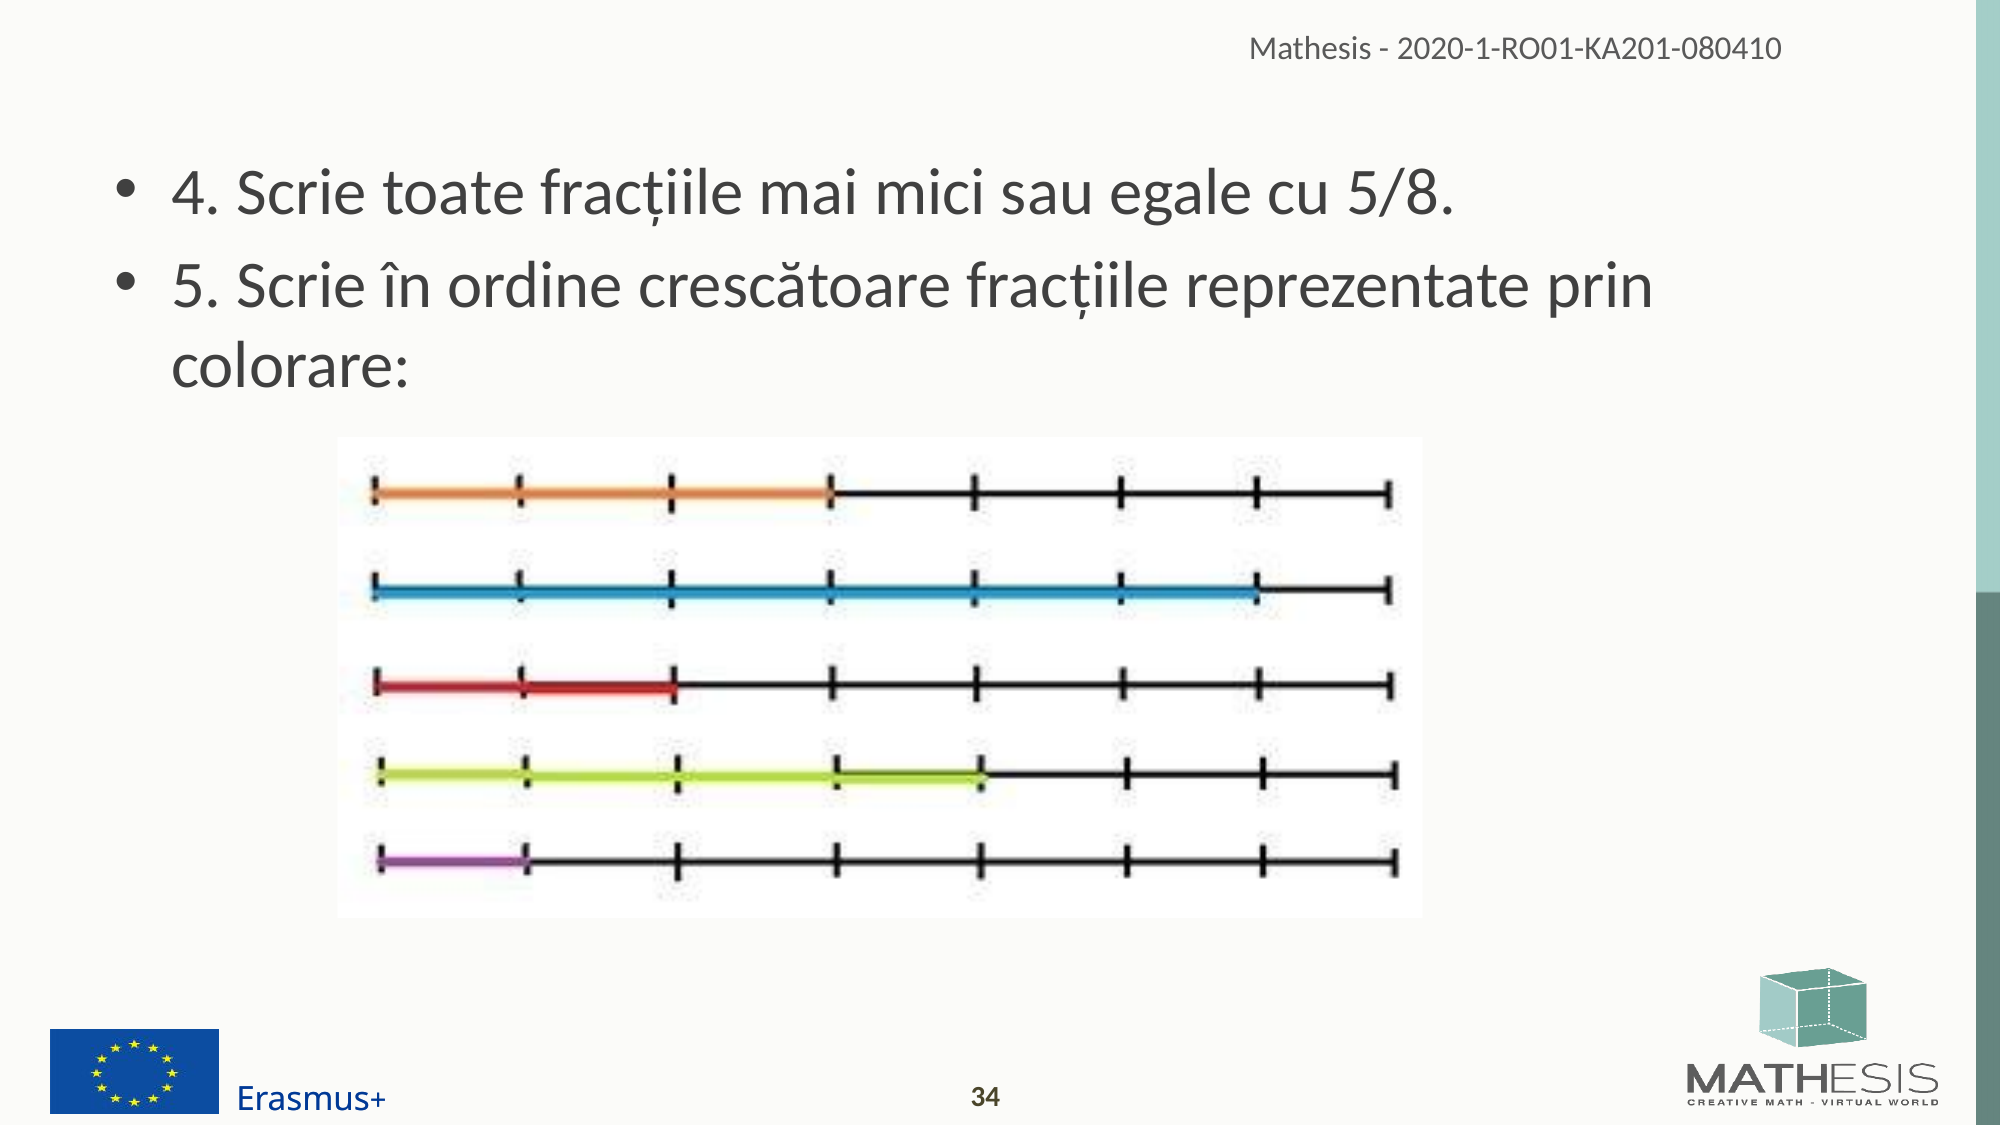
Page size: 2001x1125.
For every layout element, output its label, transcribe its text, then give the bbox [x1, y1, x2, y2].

picture [50, 1029, 219, 1114]
picture [337, 436, 1423, 918]
list 4. Scrie toate fracțiile mai mici sau egale cu 5/8. 5. Scrie în ordine crescătoare fracțiile reprezentate prin colorare: [99, 140, 1900, 1005]
